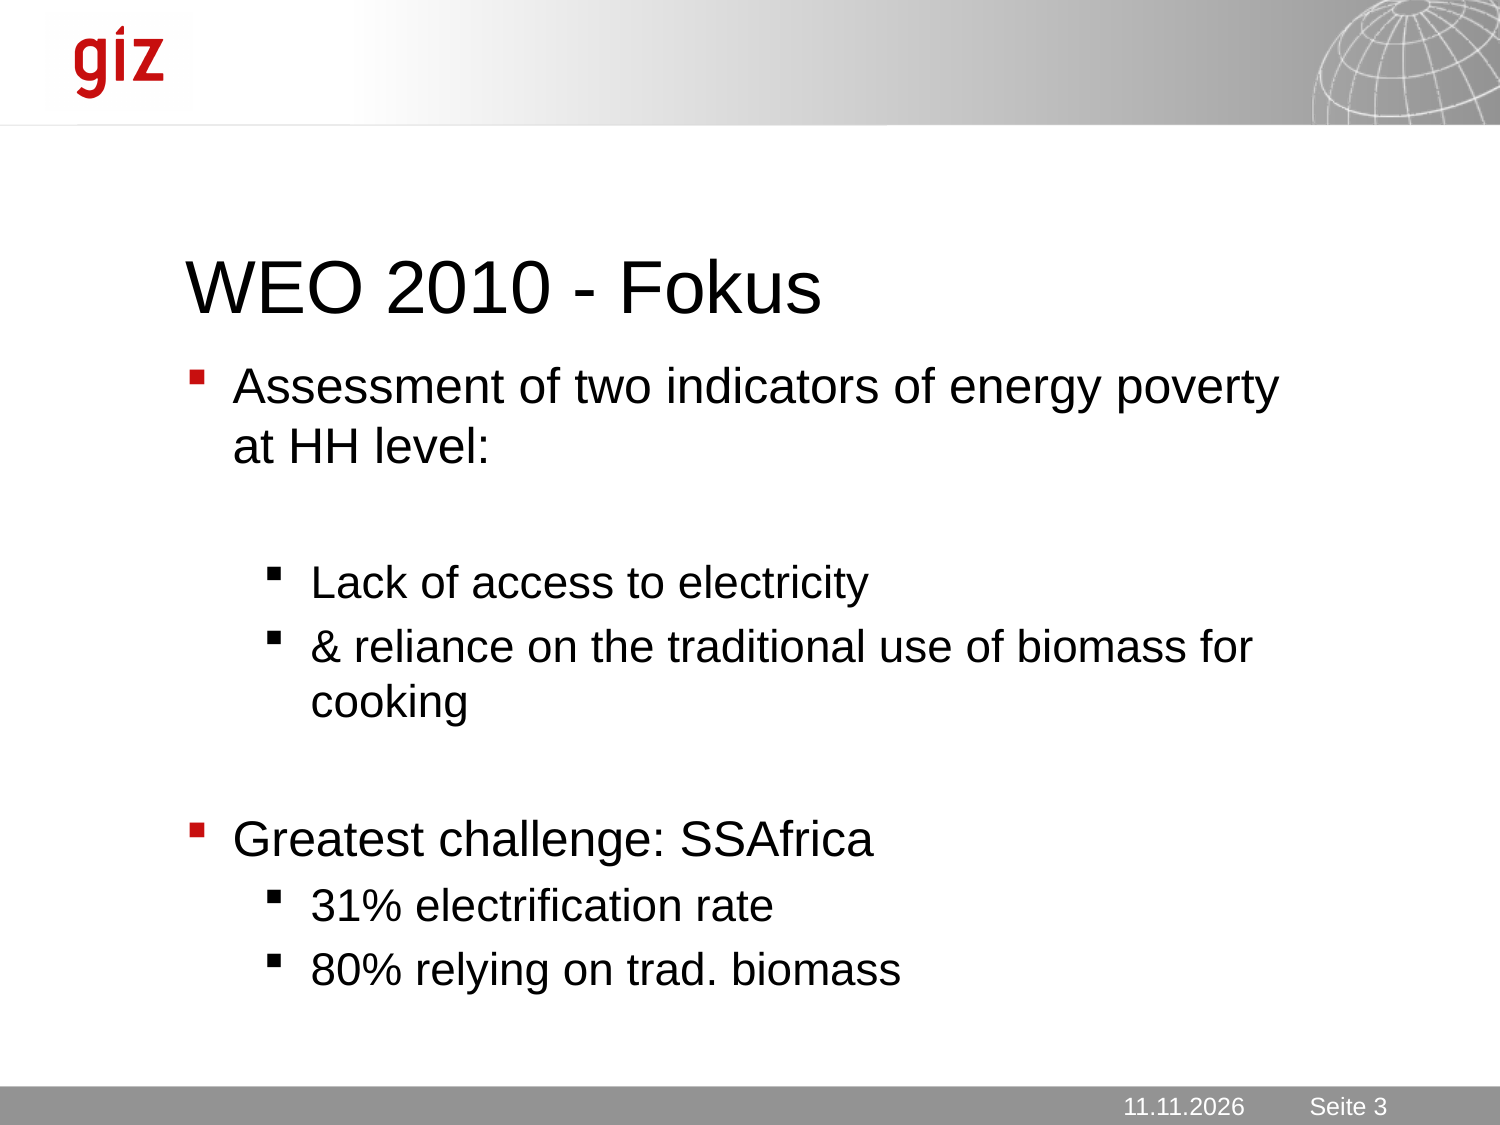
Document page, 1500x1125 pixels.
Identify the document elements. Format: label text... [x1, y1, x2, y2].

picture [45, 12, 193, 111]
picture [1311, 0, 1500, 125]
title WEO 2010 - Fokus [170, 231, 1325, 334]
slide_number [1108, 1082, 1322, 1125]
list Assessment of two indicators of energy poverty at HH level: Lack of access to electricity & reliance on the traditional use of biomass for cooking Greatest challenge: SSAfrica 31% electrification rate 80% relying on trad. biomass [170, 345, 1325, 1021]
